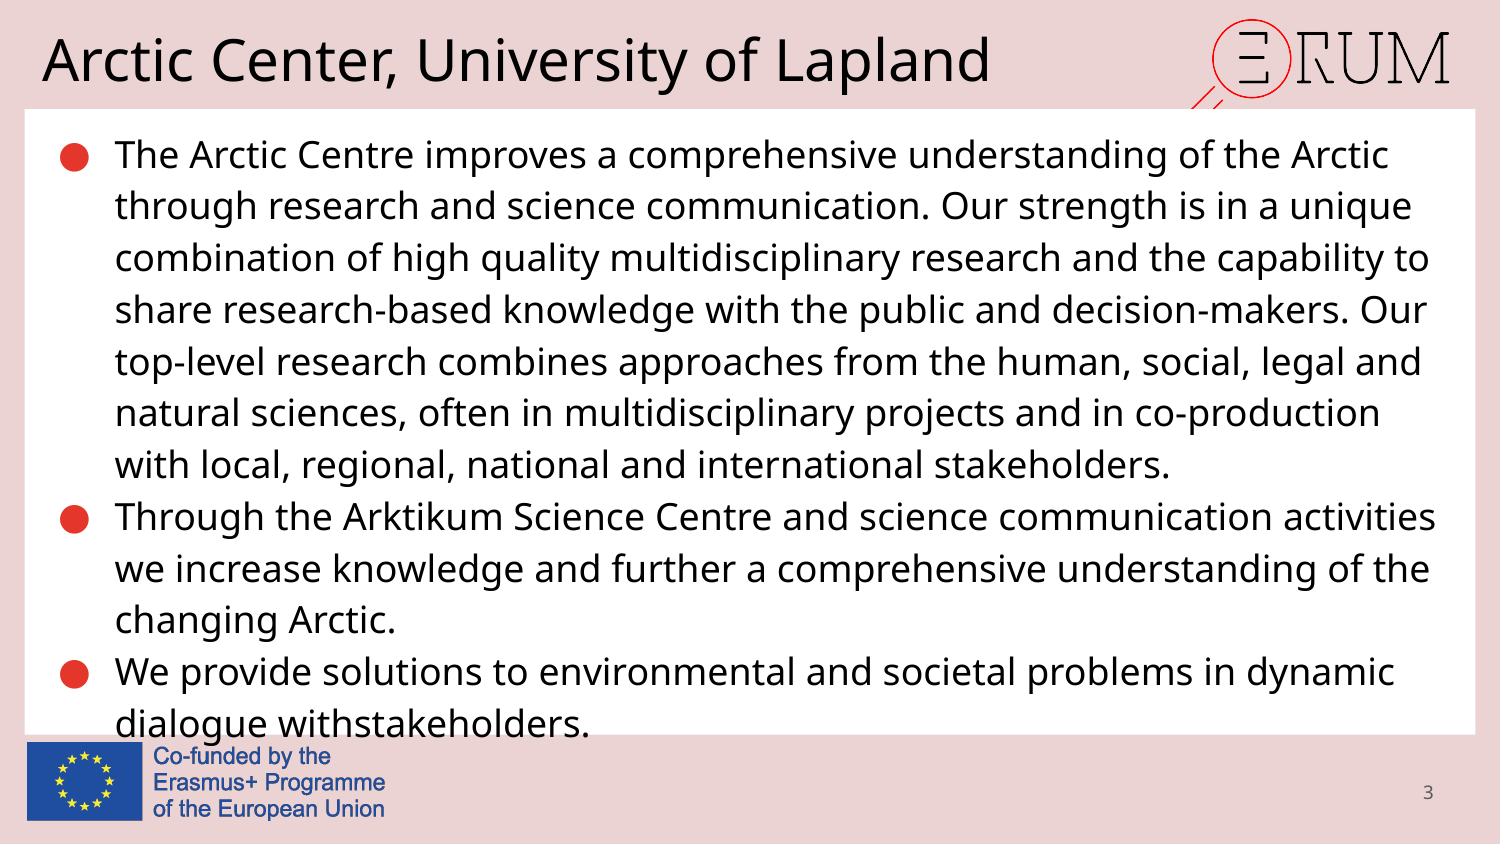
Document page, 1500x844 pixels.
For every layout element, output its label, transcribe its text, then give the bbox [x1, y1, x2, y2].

title Arctic Center, University of Lapland [27, 7, 1144, 102]
picture [27, 742, 385, 821]
list The Arctic Centre improves a comprehensive understanding of the Arctic through research and science communication. Our strength is in a unique combination of high quality multidisciplinary research and the capability to share research-based knowledge with the public and decision-makers. Our top-level research combines approaches from the human, social, legal and natural sciences, often in multidisciplinary projects and in co-production with local, regional, national and international stakeholders. Through the Arktikum Science Centre and science communication activities we increase knowledge and further a comprehensive understanding of the changing Arctic. We provide solutions to environmental and societal problems in dynamic dialogue withstakeholders. [24, 109, 1476, 735]
picture [1136, 0, 1500, 137]
slide_number 3 [1358, 761, 1449, 826]
